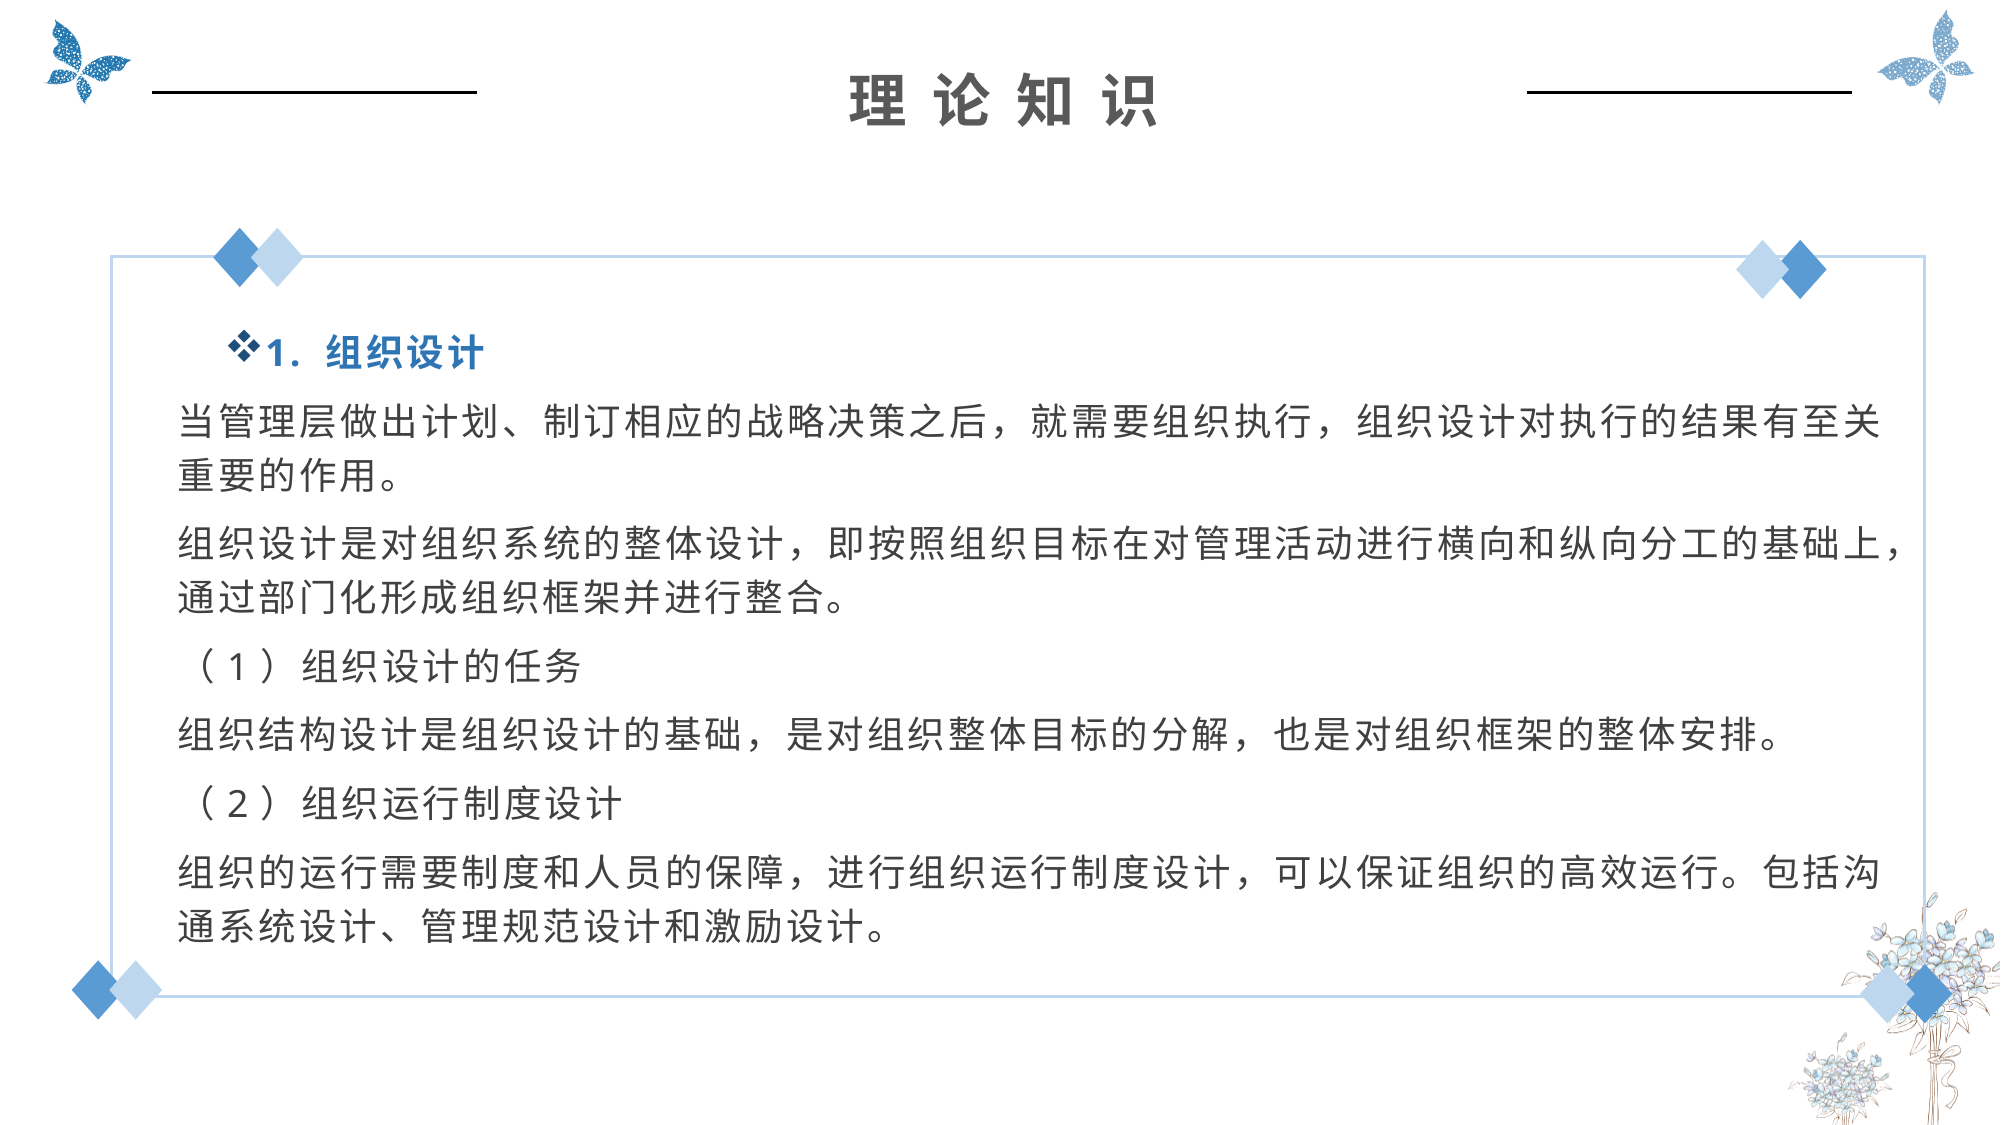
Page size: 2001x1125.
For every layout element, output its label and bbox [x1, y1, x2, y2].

text_box [71, 227, 1953, 1024]
picture [1788, 892, 2000, 1125]
text_box [151, 55, 1852, 142]
